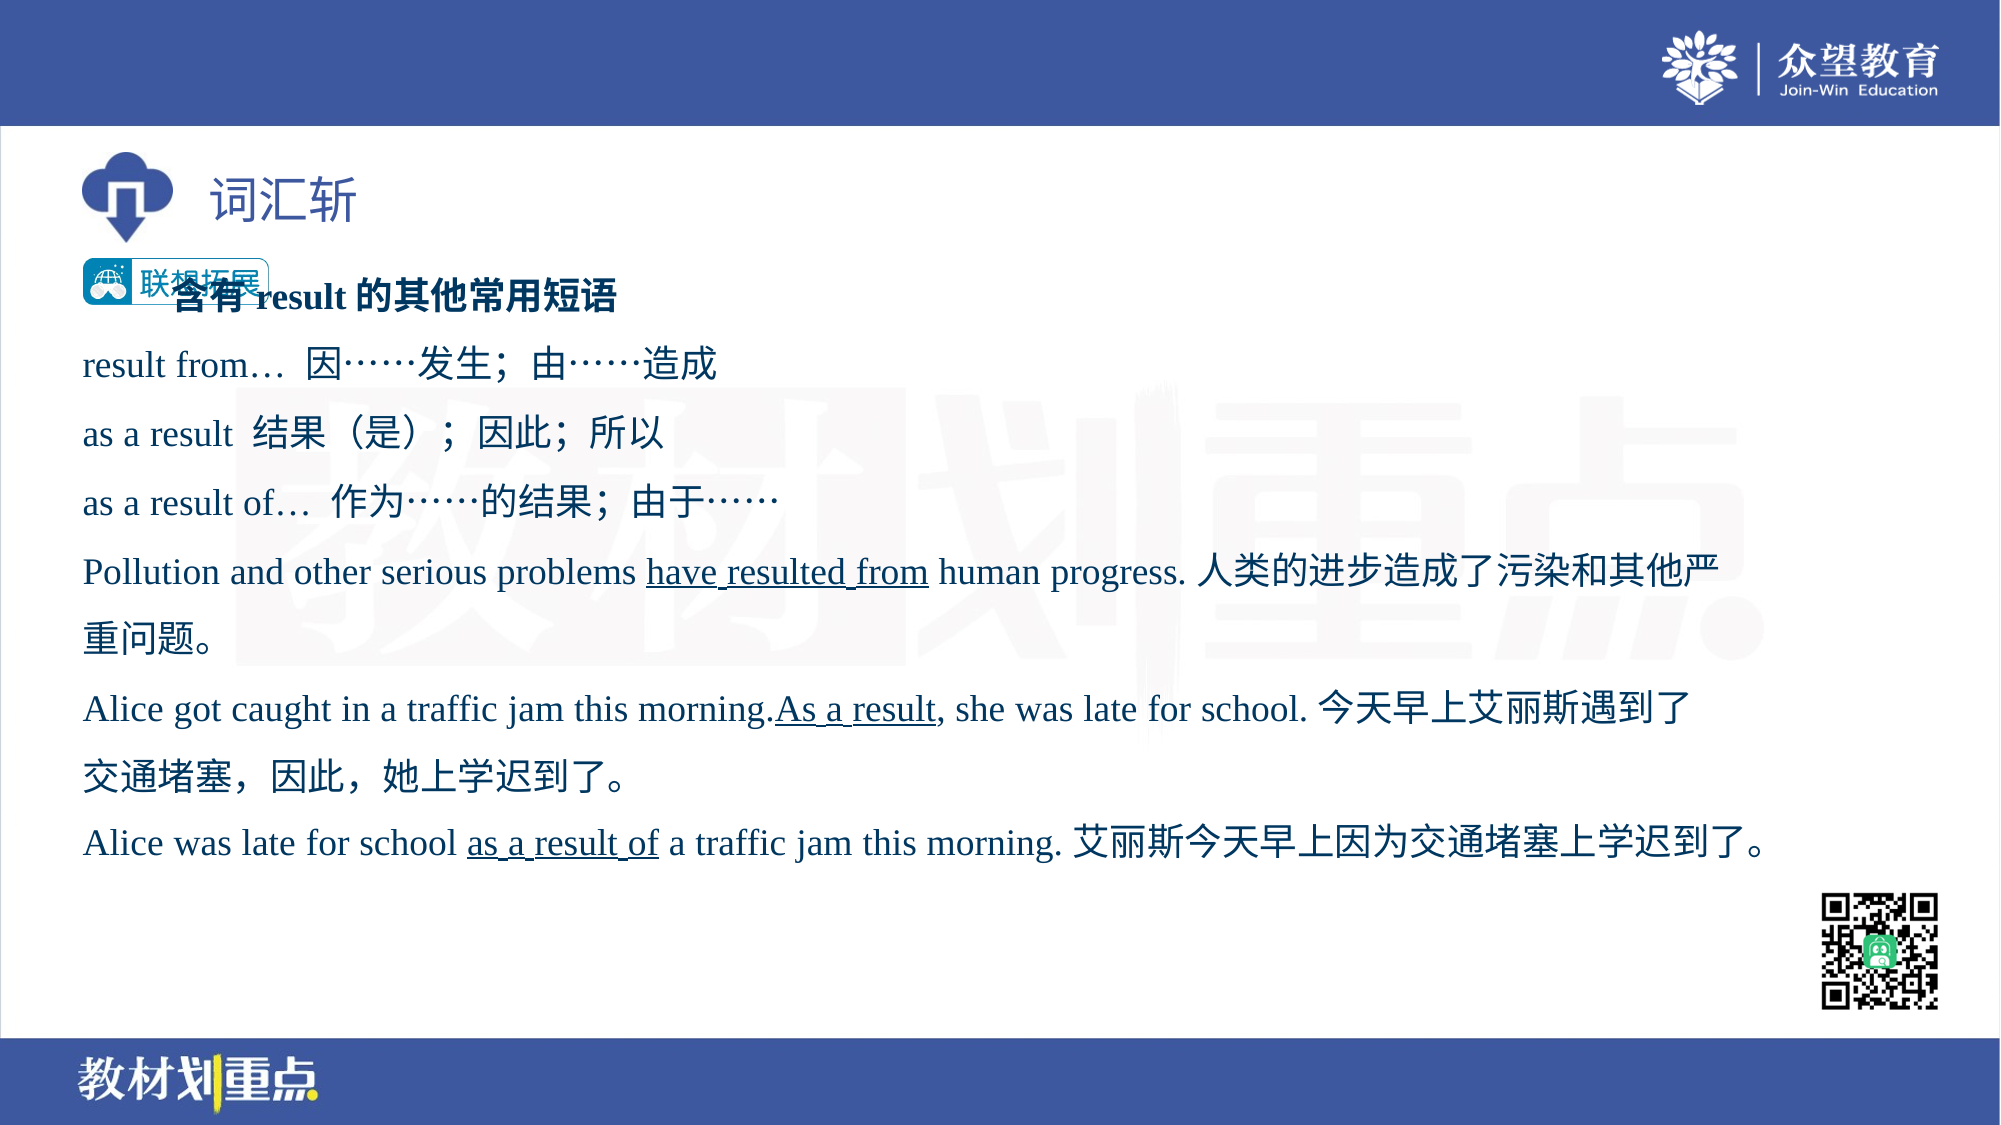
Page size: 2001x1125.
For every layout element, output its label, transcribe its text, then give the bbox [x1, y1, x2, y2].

text_box 含有result的其他常用短语 result from… 因……发生；由……造成 as a result 结果（是）；因此；所以 as a result of… 作为……的结果；由于…… Pollution and other serious problems have resulted from human progress.人类的进步造成了污染和其他严 重问题。 Alice got caught in a traffic jam this morning.As a result, she was late for school.今天早上艾丽斯遇到了 交通堵塞，因此，她上学迟到了。 Alice was late for school as a result of a traffic jam this morning.艾丽斯今天早上因为交通堵塞上学迟到了。 [82, 248, 1817, 856]
picture [0, 0, 2000, 1125]
